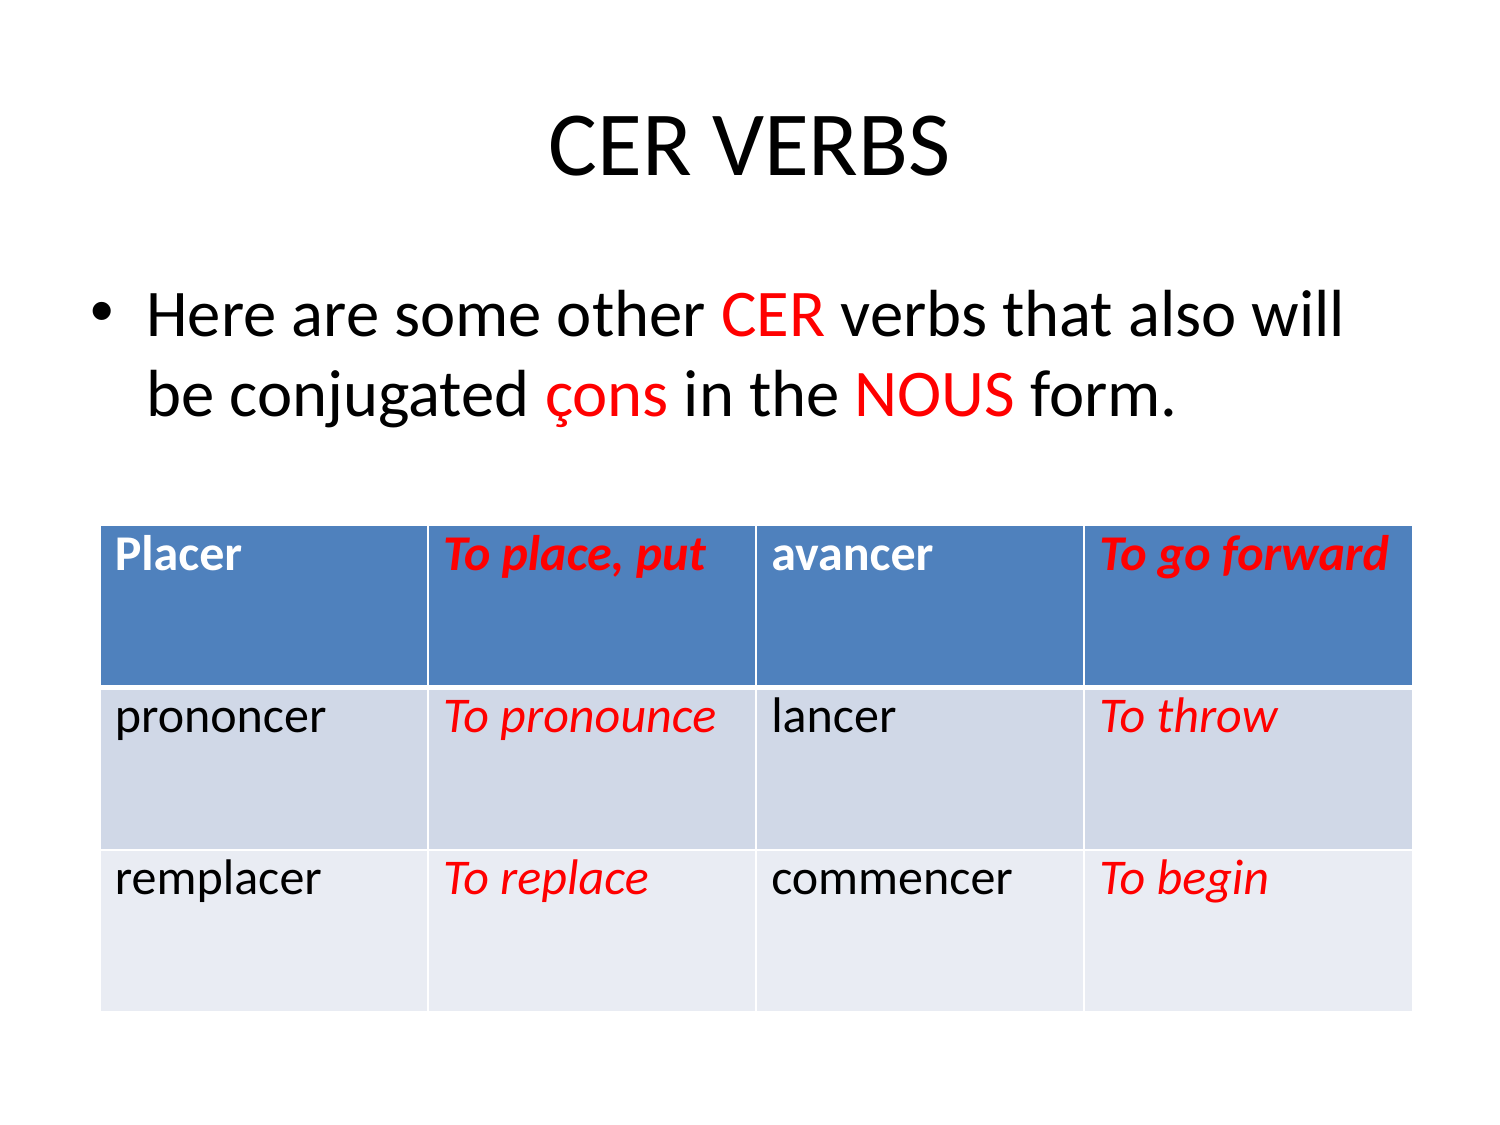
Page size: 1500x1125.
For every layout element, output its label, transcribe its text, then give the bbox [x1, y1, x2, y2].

table_cell To replace [429, 851, 755, 1011]
table_cell To pronounce [429, 690, 755, 849]
table_cell remplacer [101, 851, 427, 1011]
title CER VERBS [75, 45, 1425, 233]
table_cell To throw [1085, 690, 1412, 849]
table_cell To begin [1085, 851, 1412, 1011]
list Here are some other CER verbs that also will be conjugated çons in the NOUS form. [75, 262, 1425, 1005]
table_header To go forward [1085, 526, 1412, 685]
table_header To place, put [429, 526, 755, 685]
table_header avancer [757, 526, 1083, 685]
table_cell lancer [757, 690, 1083, 849]
table_header Placer [101, 526, 427, 685]
table_cell commencer [757, 851, 1083, 1011]
table_cell prononcer [101, 690, 427, 849]
